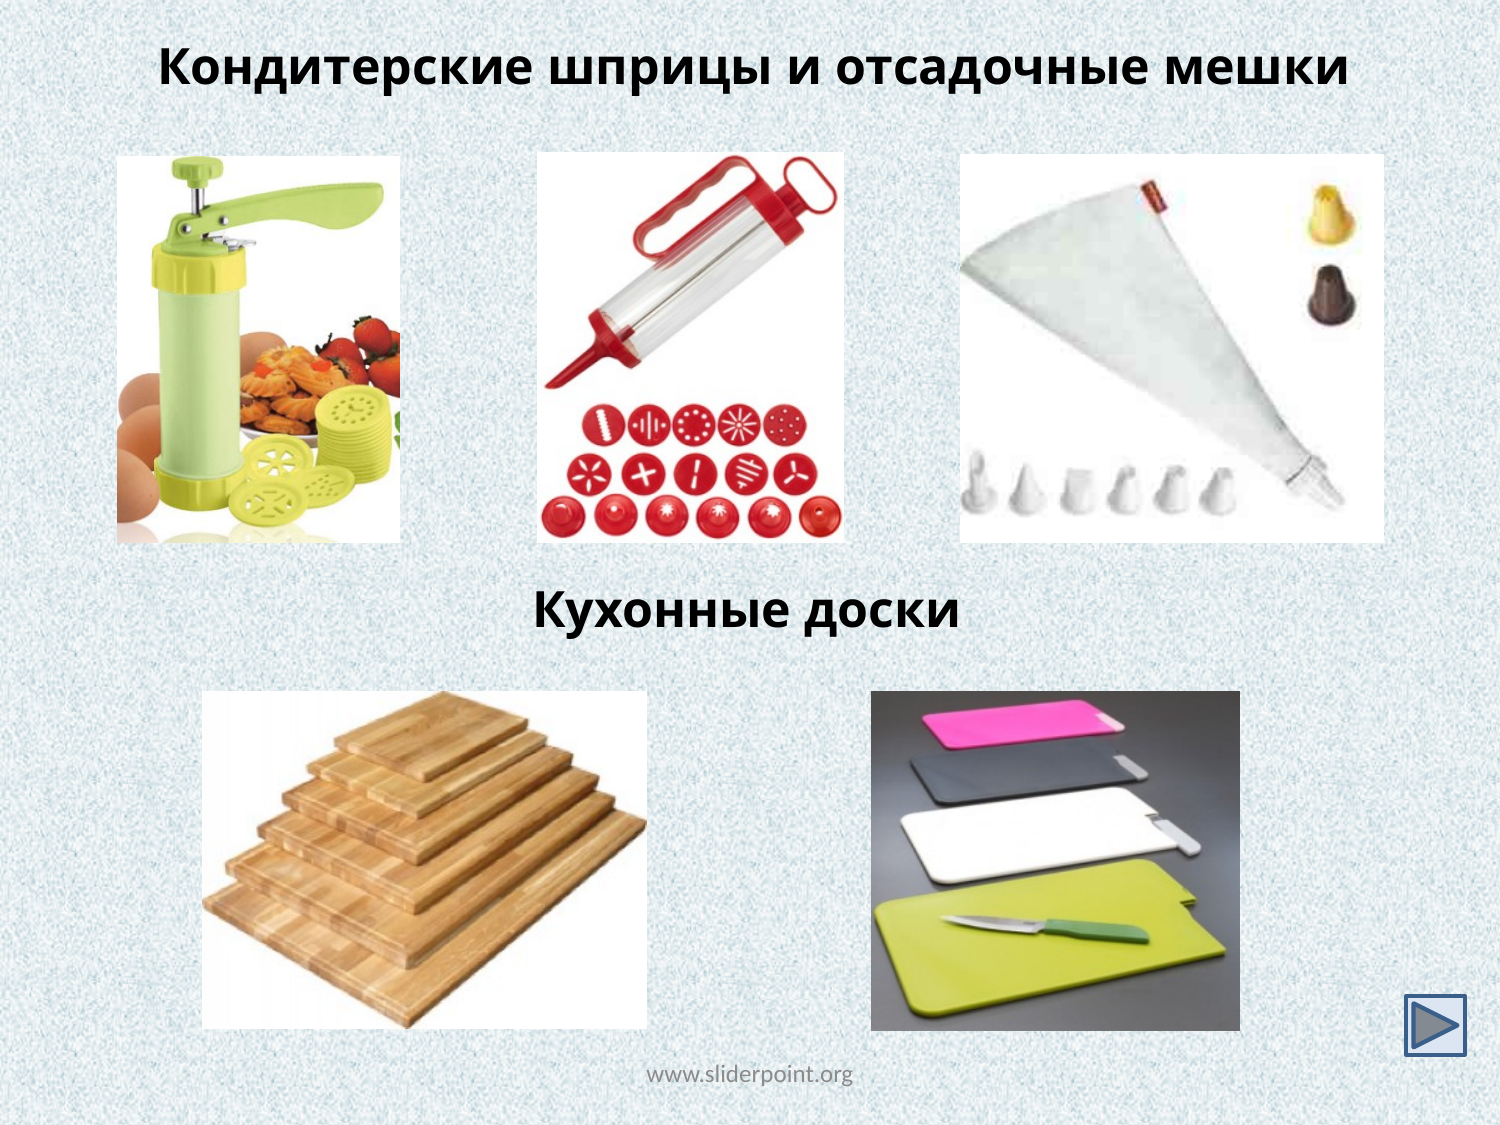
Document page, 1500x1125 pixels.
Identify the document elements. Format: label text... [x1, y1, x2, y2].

list Кондитерские шприцы и отсадочные мешки [85, 26, 1436, 107]
picture [0, 0, 1500, 1125]
text_box Кухонные доски [71, 570, 1422, 650]
footer www.sliderpoint.org [512, 1042, 988, 1103]
text_box [1404, 994, 1467, 1057]
